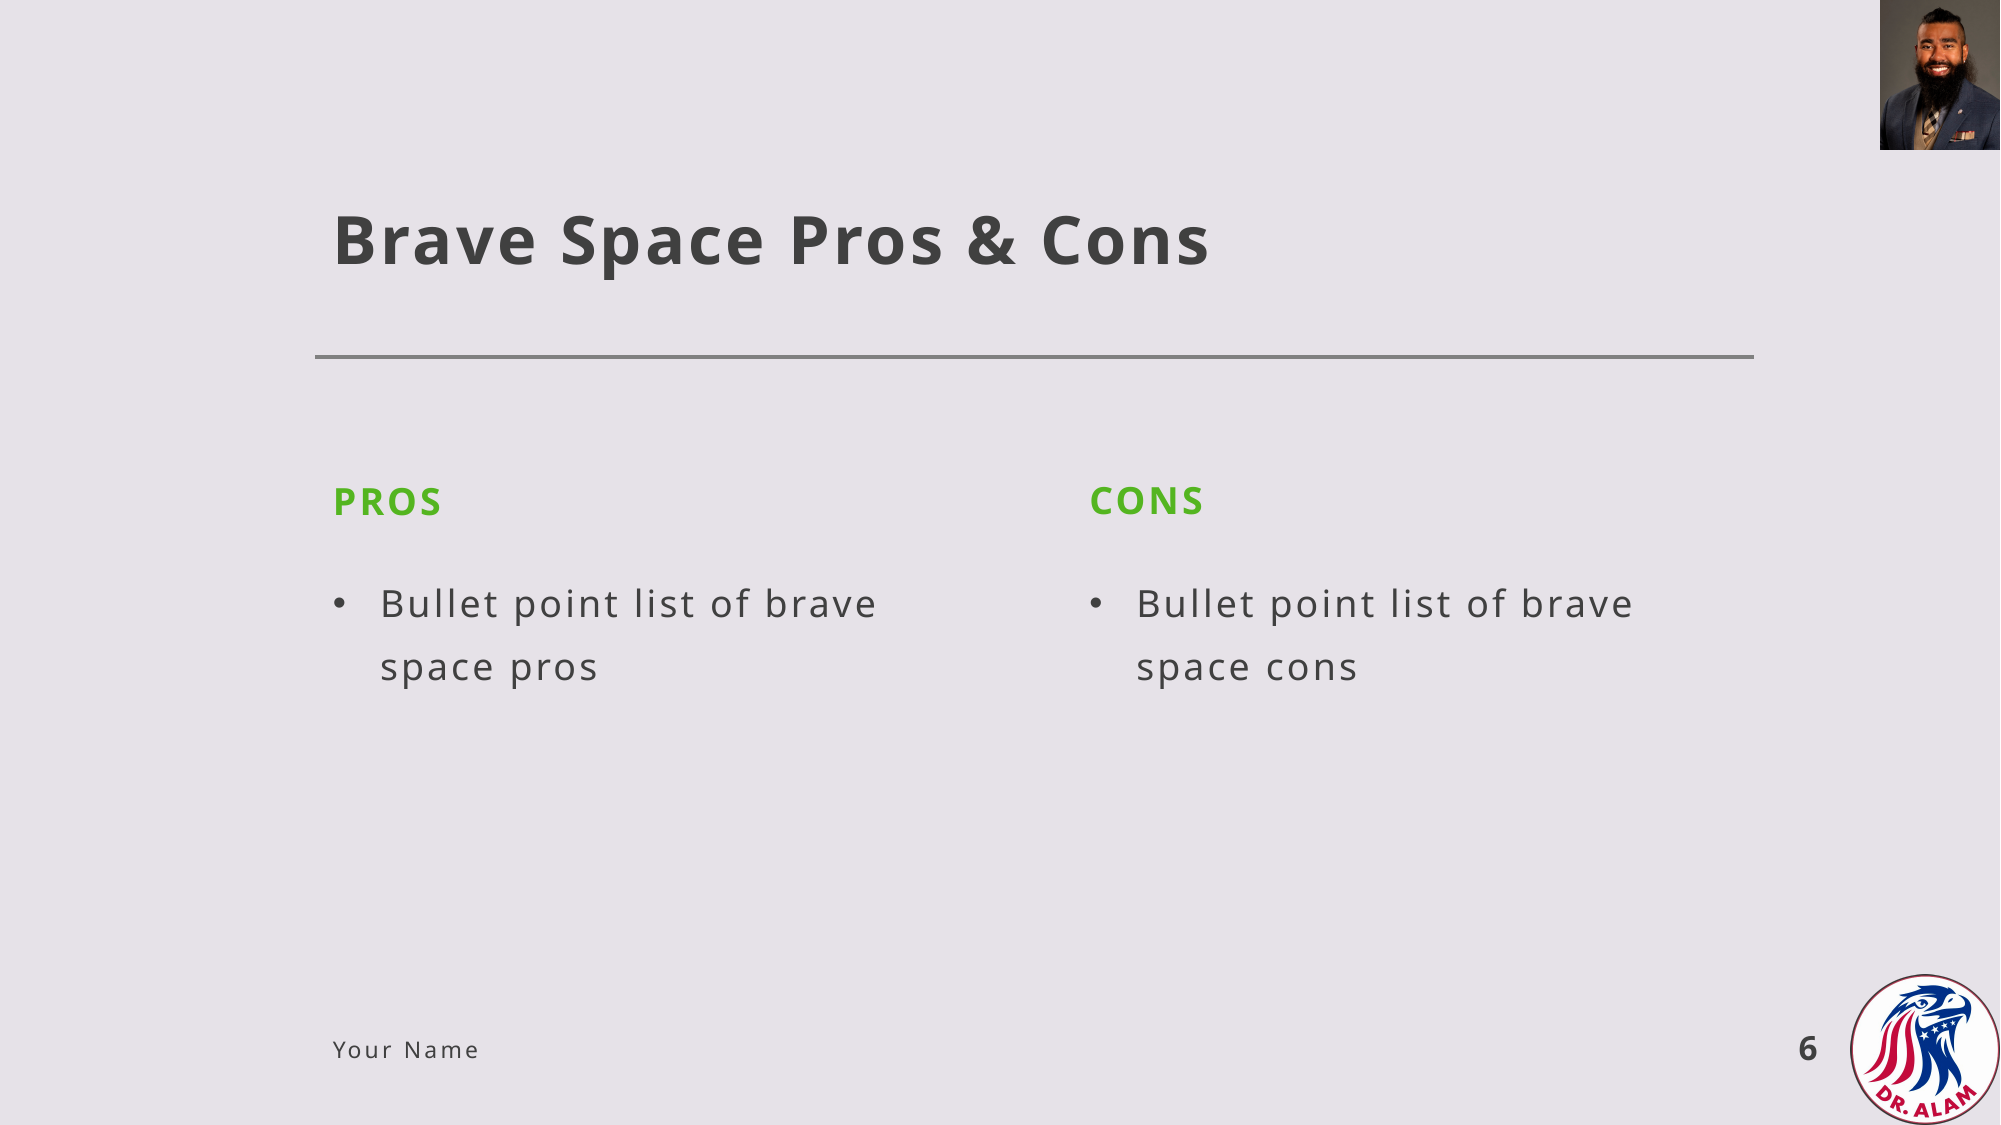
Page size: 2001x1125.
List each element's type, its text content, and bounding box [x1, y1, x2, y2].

slide_number 6 [1780, 1012, 1849, 1088]
list Bullet point list of brave space cons [1071, 544, 1754, 1000]
list Cons [1071, 402, 1754, 539]
title Brave Space Pros & Cons [315, 72, 1754, 294]
picture [1849, 974, 2000, 1125]
list Bullet point list of brave space pros [315, 544, 998, 1000]
footer Your Name [315, 1012, 1245, 1088]
picture [1879, 0, 2000, 151]
list Pros [315, 402, 998, 539]
